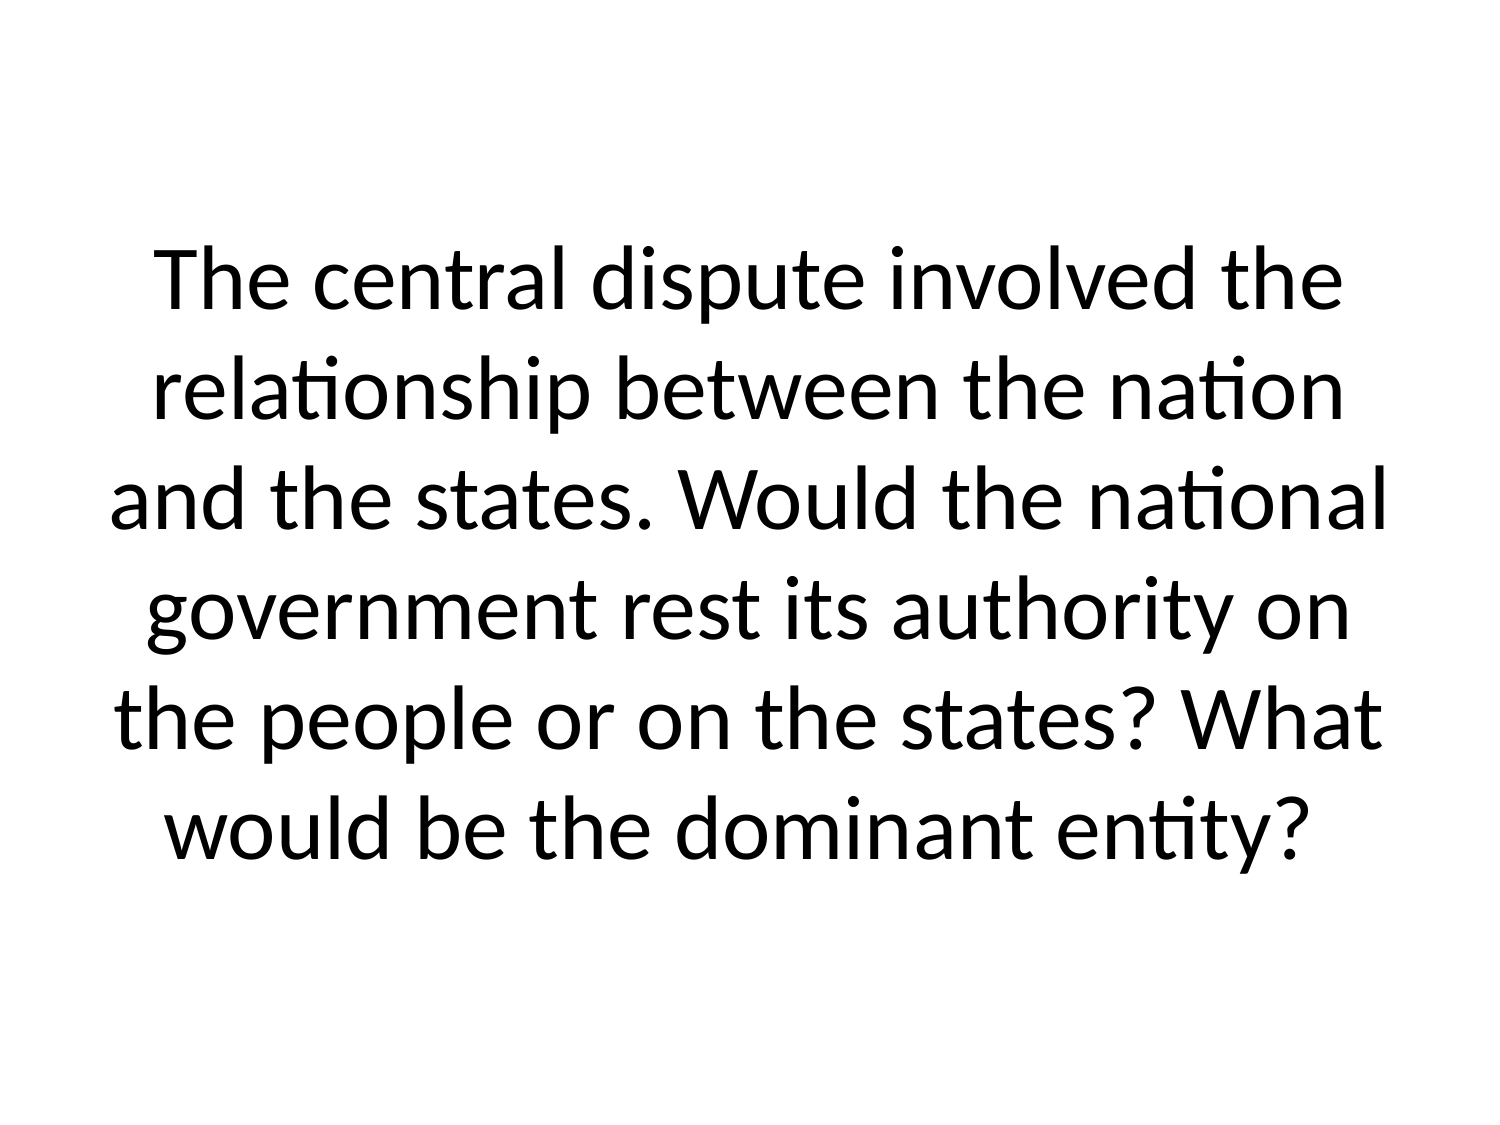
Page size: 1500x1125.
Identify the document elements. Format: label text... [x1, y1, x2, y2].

title The central dispute involved the relationship between the nation and the states. Would the national government rest its authority on the people or on the states? What would be the dominant entity? [74, 44, 1426, 1051]
